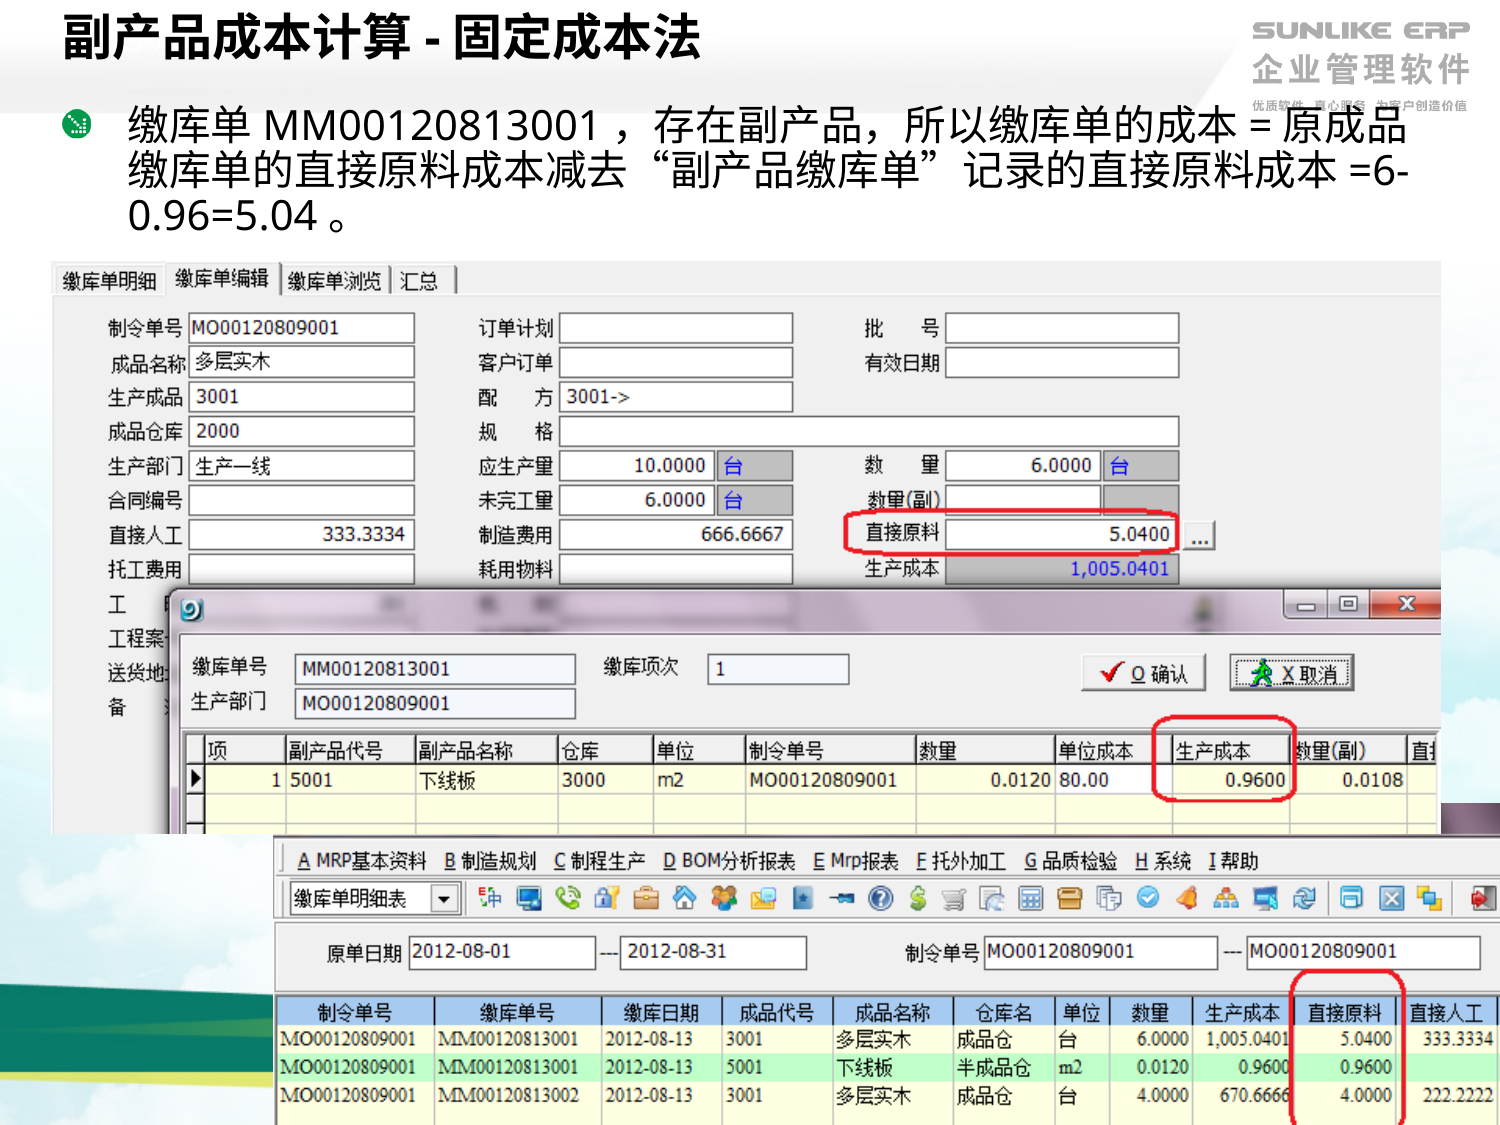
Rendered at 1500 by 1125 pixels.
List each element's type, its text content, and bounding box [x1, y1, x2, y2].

title 副产品成本计算-固定成本法 [62, 12, 855, 68]
list 缴库单MM00120813001，存在副产品，所以缴库单的成本=原成品缴库单的直接原料成本减去“副产品缴库单”记录的直接原料成本=6-0.96=5.04。 [62, 103, 1438, 261]
picture [0, 0, 1500, 1125]
